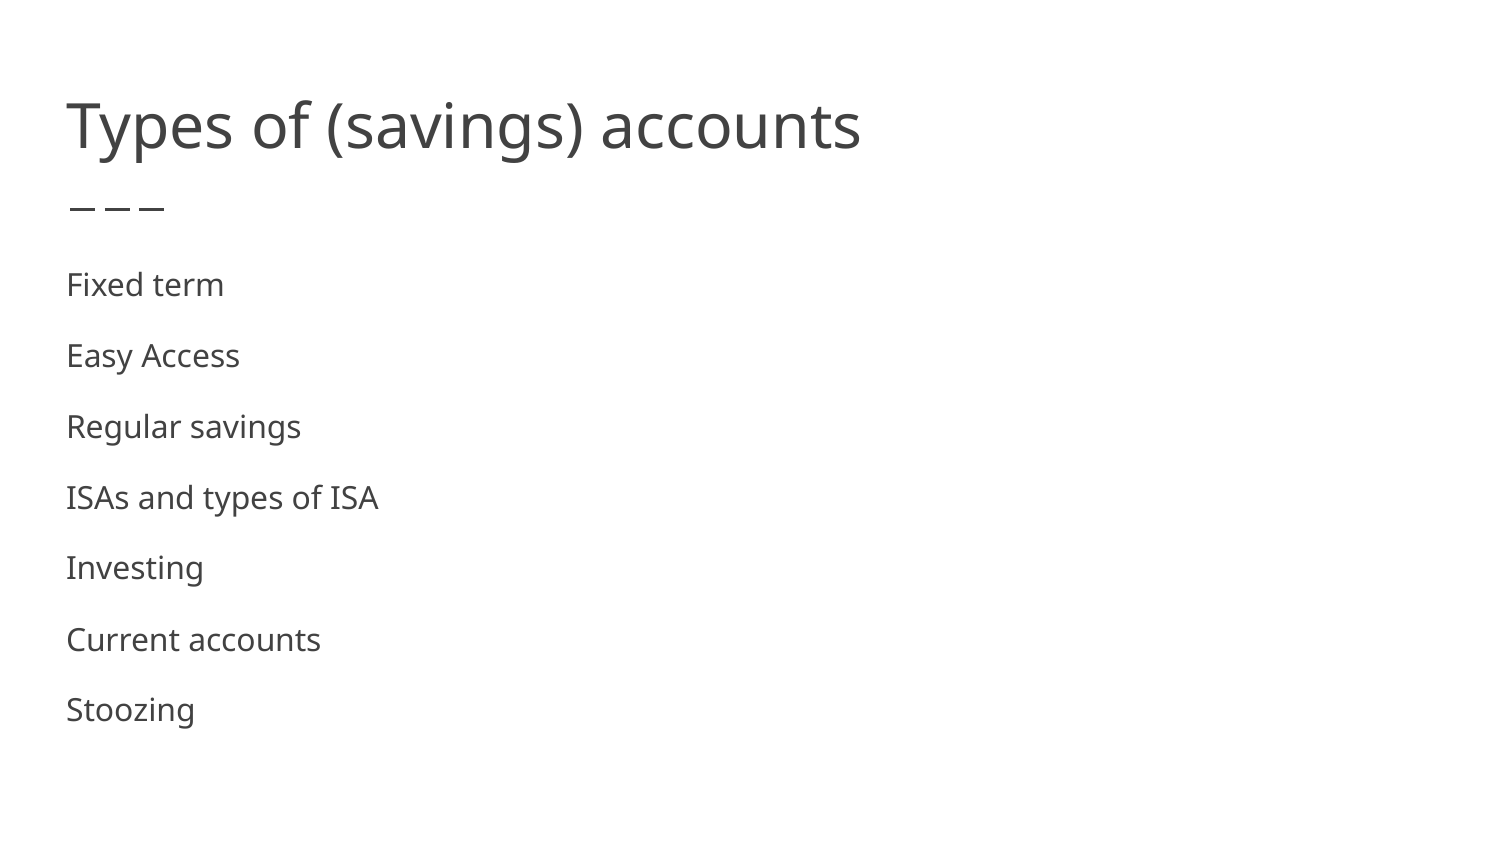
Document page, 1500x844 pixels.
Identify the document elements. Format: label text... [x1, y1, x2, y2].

title Types of (savings) accounts [51, 61, 1449, 182]
list Fixed term Easy Access Regular savings ISAs and types of ISA Investing Current accounts Stoozing [51, 240, 1449, 750]
